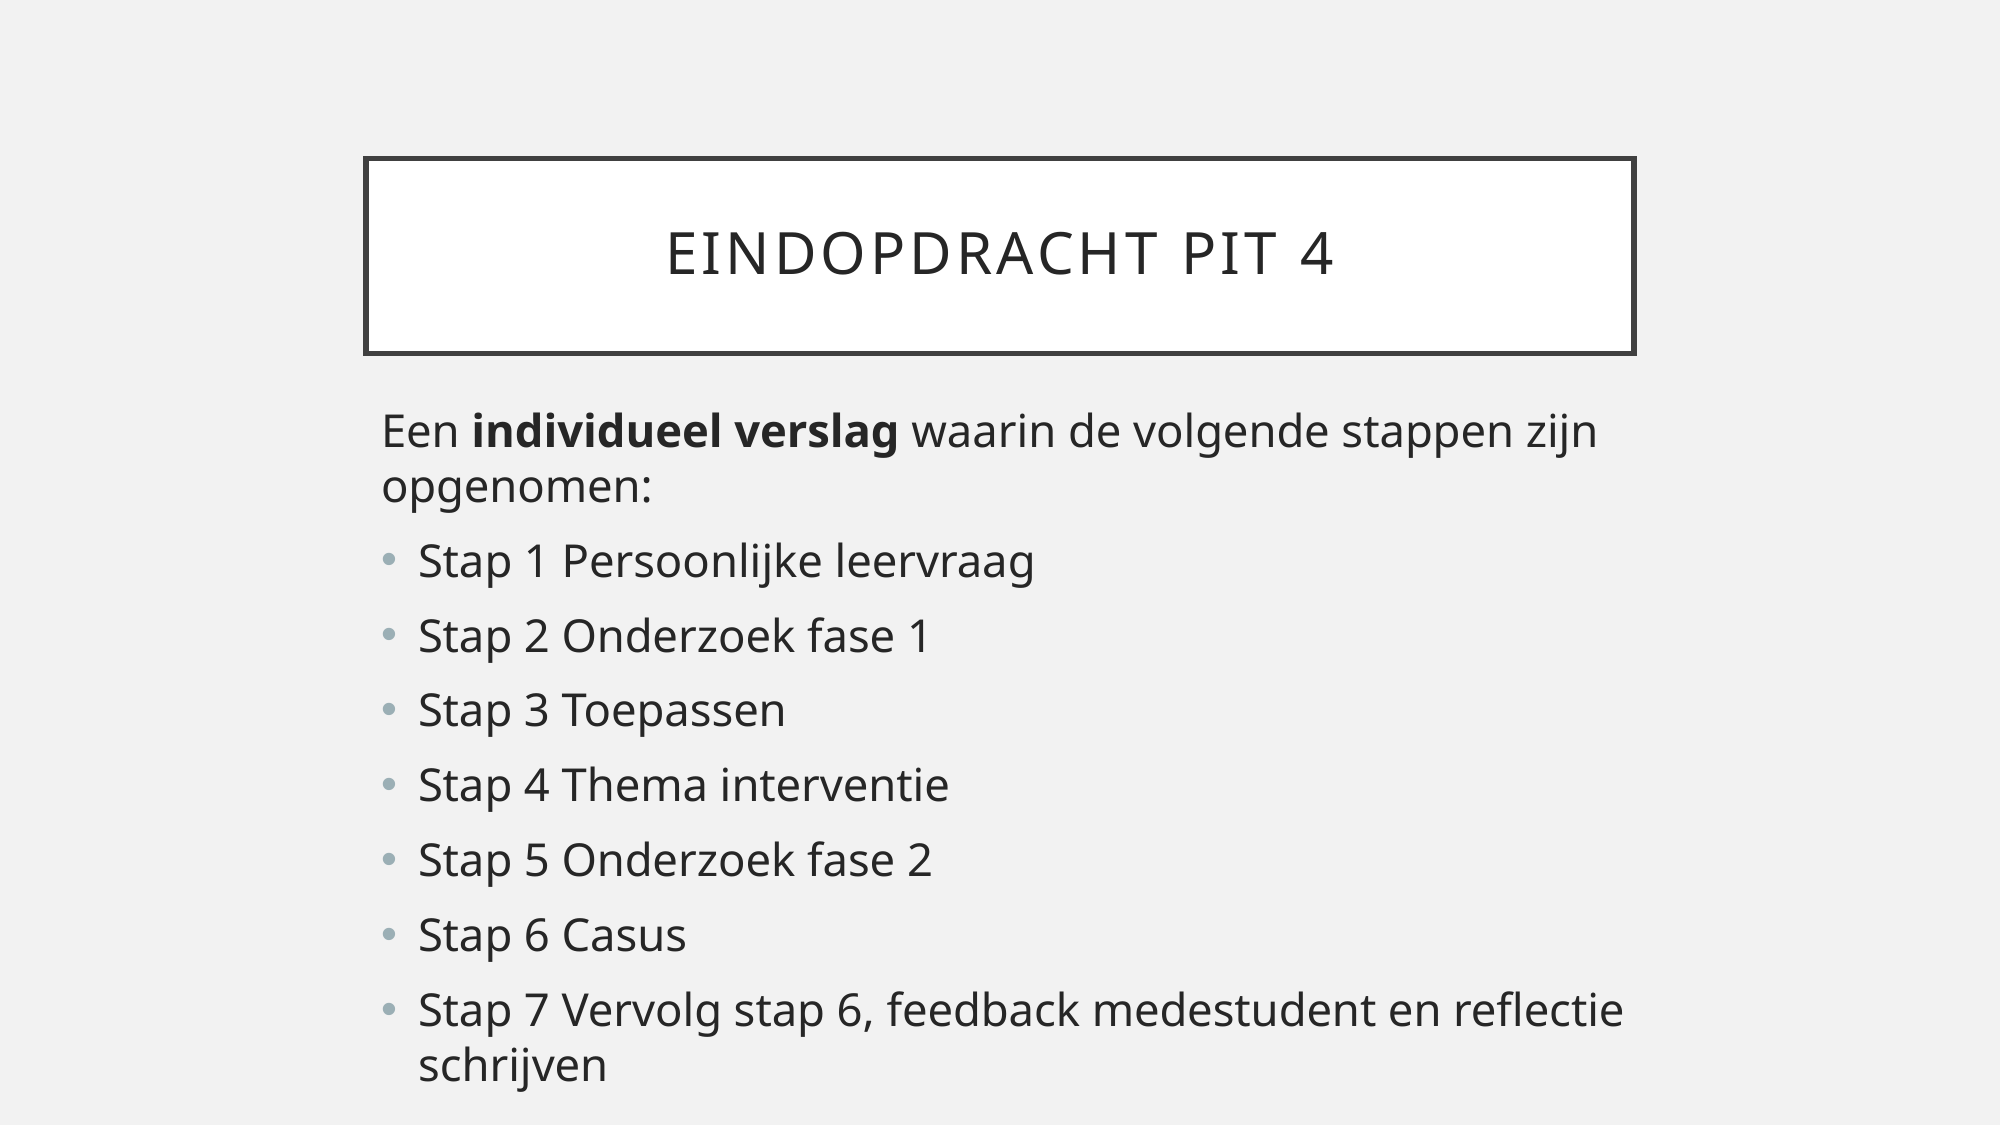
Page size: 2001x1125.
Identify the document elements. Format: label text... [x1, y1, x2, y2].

title Eindopdracht pit 4 [363, 156, 1637, 356]
list Een individueel verslag waarin de volgende stappen zijn opgenomen: Stap 1 Persoonlijke leervraag Stap 2 Onderzoek fase 1 Stap 3 Toepassen Stap 4 Thema interventie Stap 5 Onderzoek fase 2 Stap 6 Casus Stap 7 Vervolg stap 6, feedback medestudent en reflectie schrijven [366, 395, 1715, 1104]
